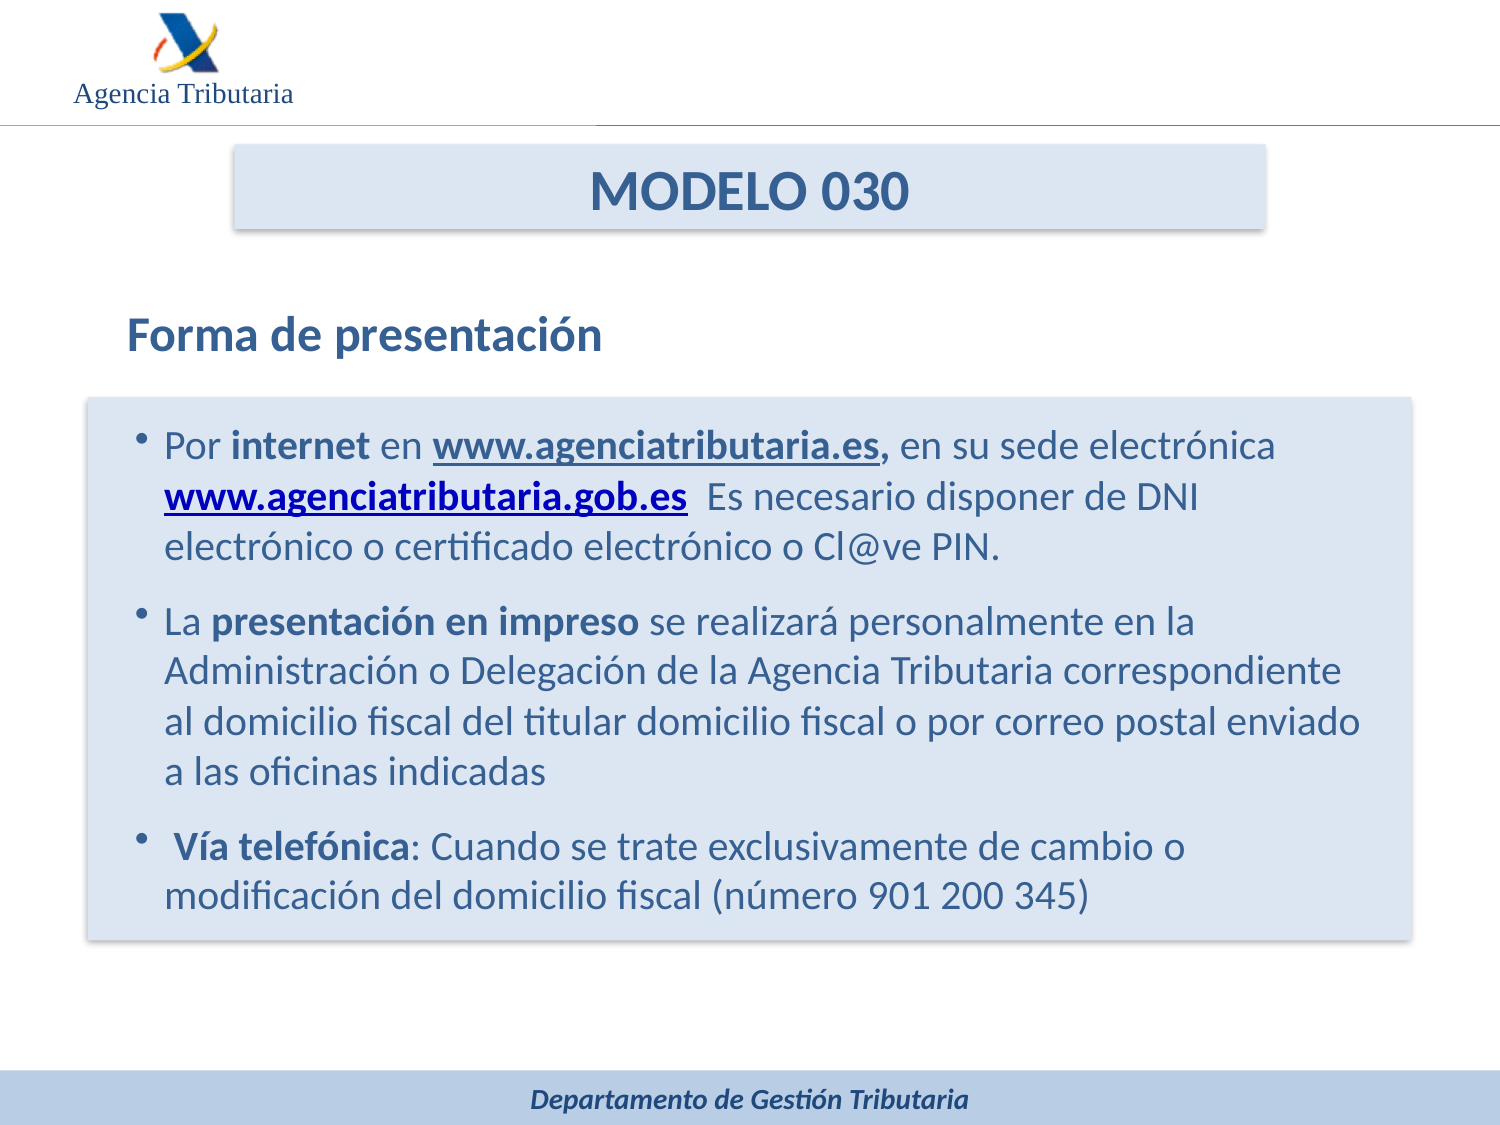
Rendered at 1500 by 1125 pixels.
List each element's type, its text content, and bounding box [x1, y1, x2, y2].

text_box MODELO 030 [234, 144, 1266, 230]
text_box Por internet en www.agenciatributaria.es, en su sede electrónica www.agenciatributaria.gob.es Es necesario disponer de DNI electrónico o certificado electrónico o Cl@ve PIN. La presentación en impreso se realizará personalmente en la Administración o Delegación de la Agencia Tributaria correspondiente al domicilio fiscal del titular domicilio fiscal o por correo postal enviado a las oficinas indicadas Vía telefónica: Cuando se trate exclusivamente de cambio o modificación del domicilio fiscal (número 901 200 345) [105, 346, 1395, 926]
text_box Forma de presentación [112, 293, 1388, 362]
picture [155, 14, 219, 72]
text_box [87, 397, 1412, 941]
